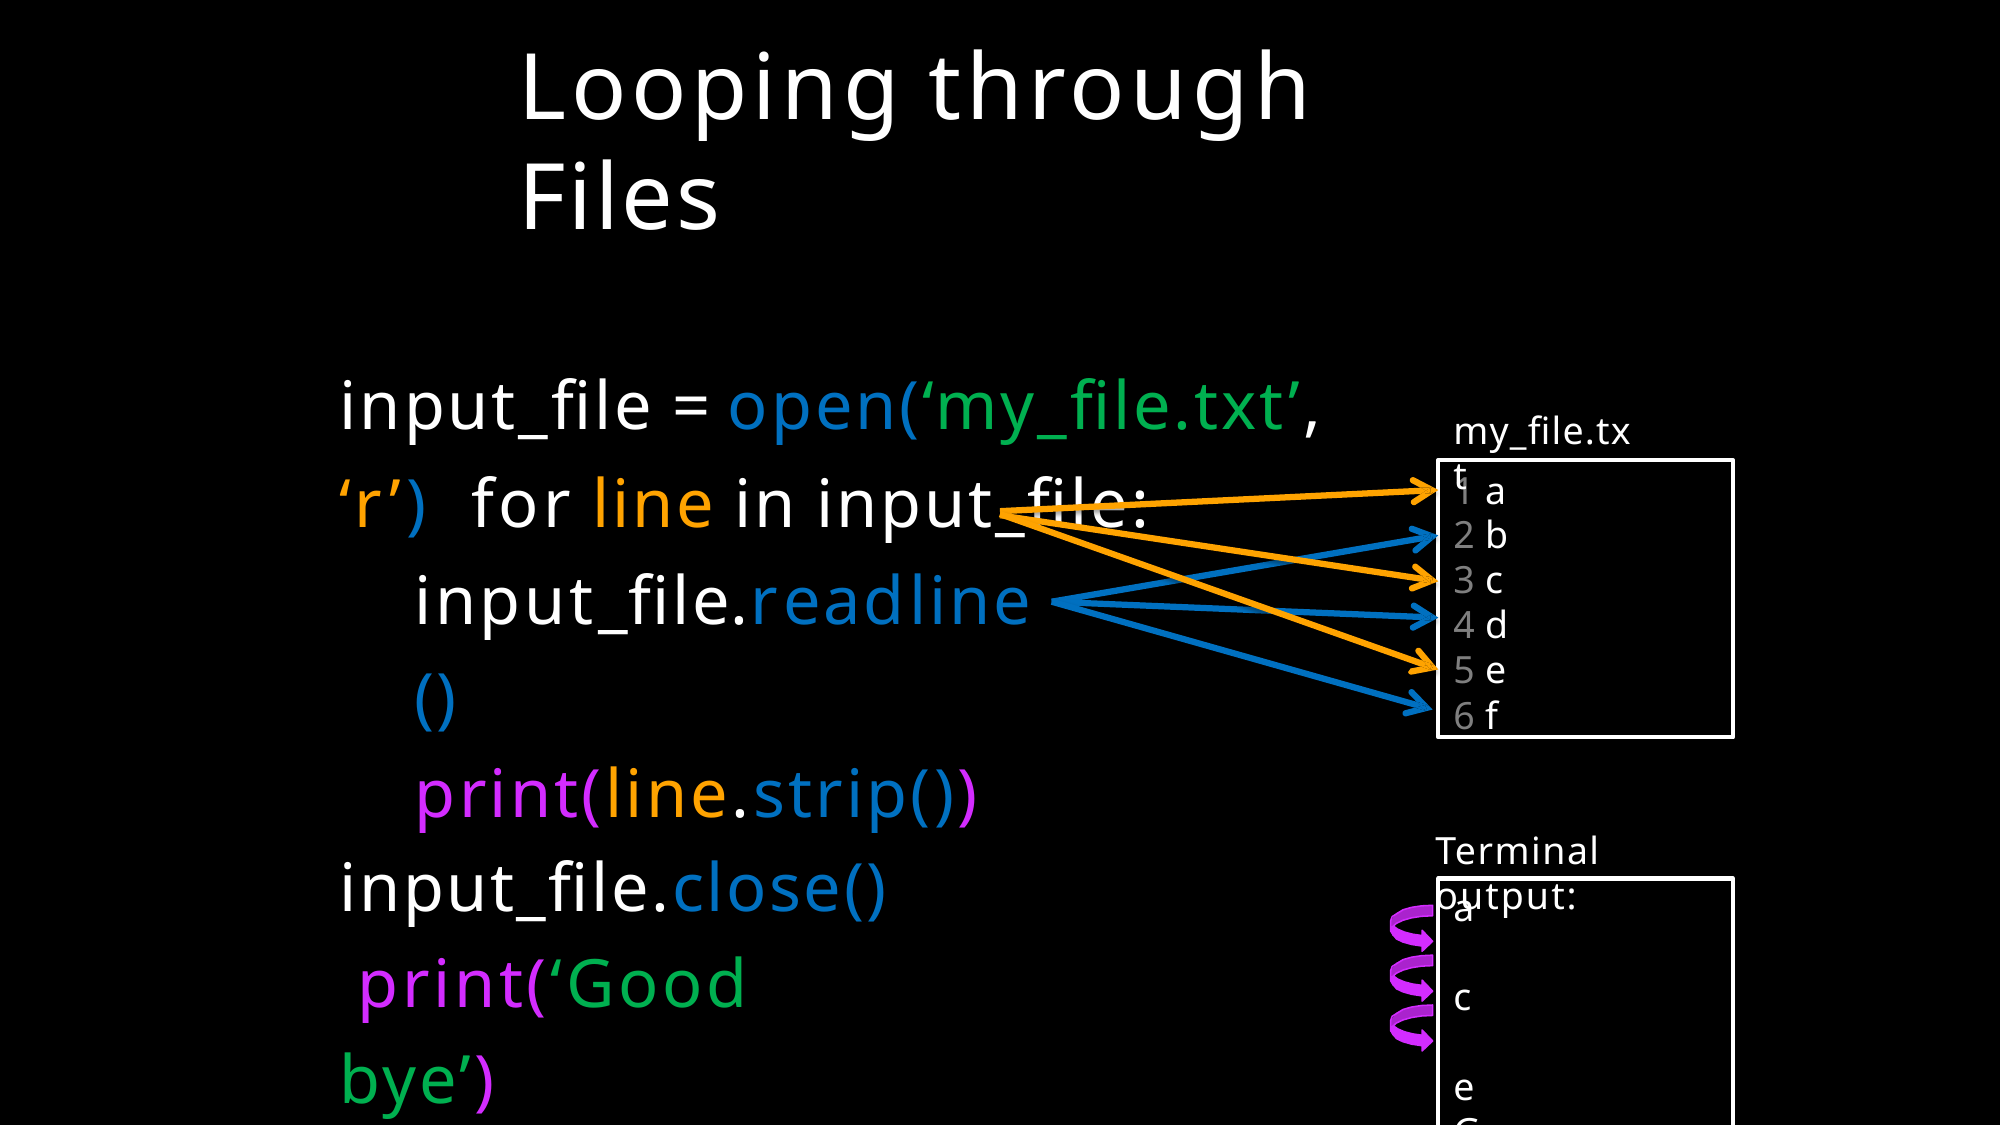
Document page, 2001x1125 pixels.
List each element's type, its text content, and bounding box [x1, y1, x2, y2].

text_box input_file = open(‘my_file.txt’, ‘r’) for line in input_file: input_file.readline() print(line.strip()) [337, 343, 1398, 831]
text_box a b c d e f [1473, 460, 1733, 738]
text_box Terminal output: [1433, 824, 1735, 917]
text_box a c e Good bye [1438, 917, 1733, 1125]
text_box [991, 458, 1473, 748]
text_box my_file.txt [1451, 404, 1640, 497]
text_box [1382, 901, 1441, 1063]
text_box input_file.close() print(‘Good bye’) [337, 826, 892, 1117]
title Looping through Files [516, 25, 1484, 248]
